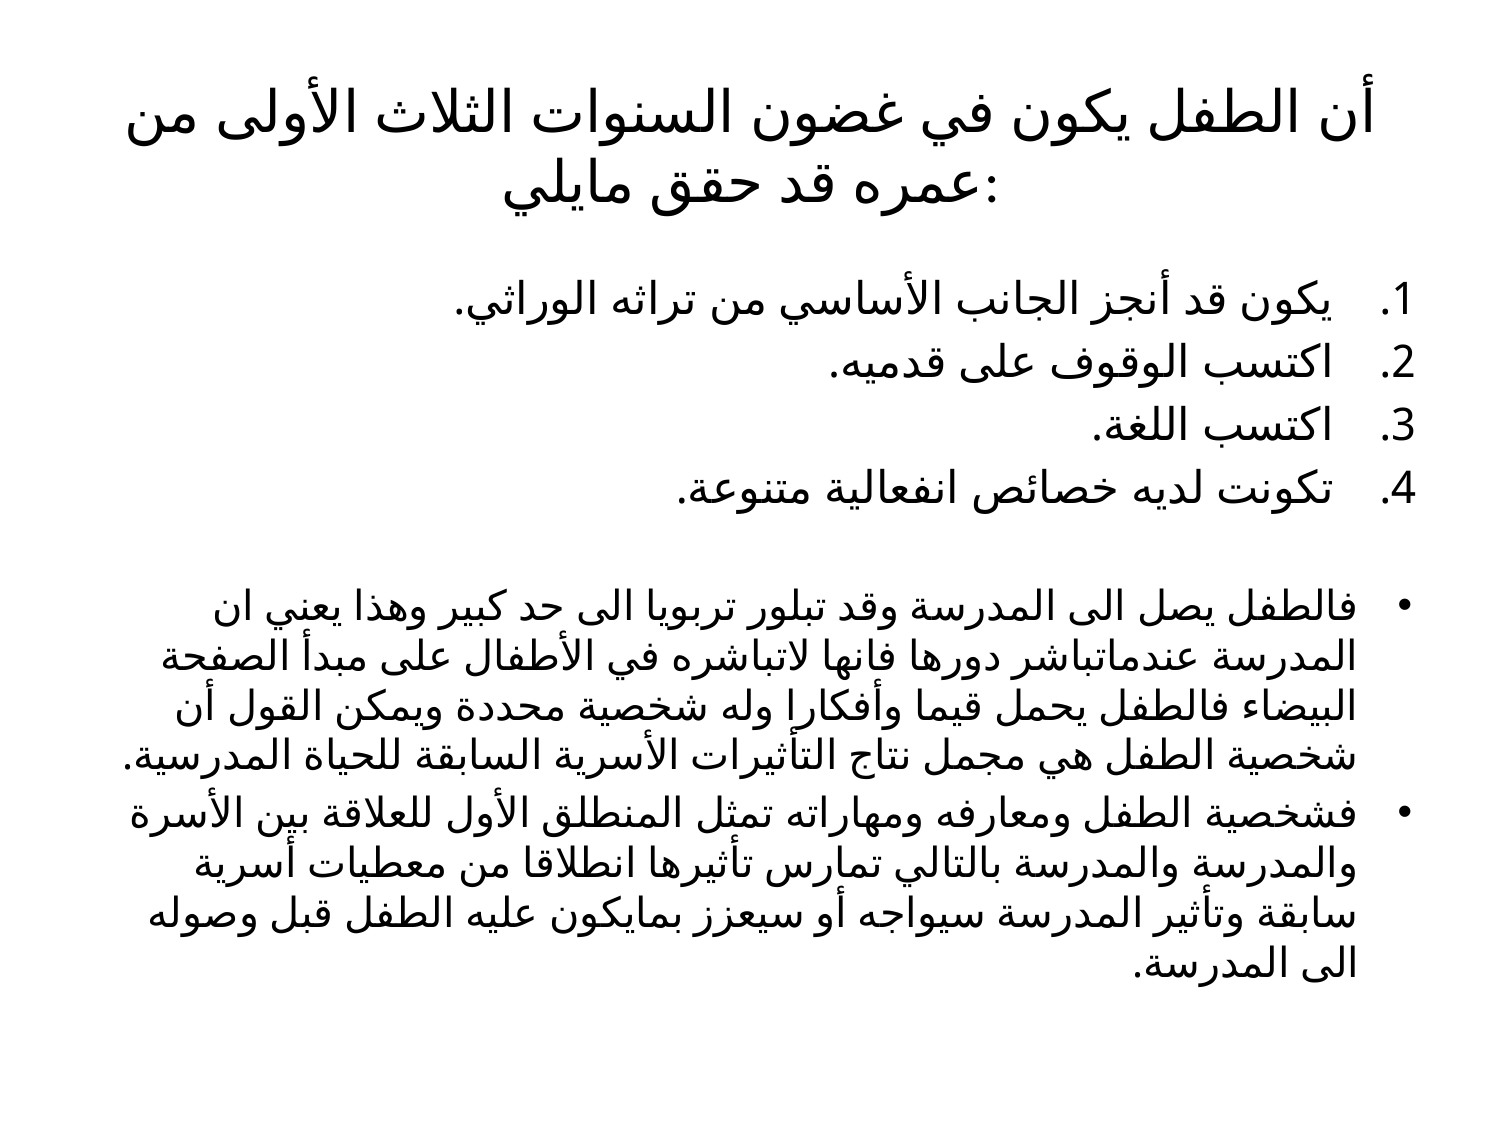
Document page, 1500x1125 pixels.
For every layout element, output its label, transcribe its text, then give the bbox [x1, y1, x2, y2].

list يكون قد أنجز الجانب الأساسي من تراثه الوراثي. اكتسب الوقوف على قدميه. اكتسب اللغة. تكونت لديه خصائص انفعالية متنوعة. فالطفل يصل الى المدرسة وقد تبلور تربويا الى حد كبير وهذا يعني ان المدرسة عندماتباشر دورها فانها لاتباشره في الأطفال على مبدأ الصفحة البيضاء فالطفل يحمل قيما وأفكارا وله شخصية محددة ويمكن القول أن شخصية الطفل هي مجمل نتاج التأثيرات الأسرية السابقة للحياة المدرسية. فشخصية الطفل ومعارفه ومهاراته تمثل المنطلق الأول للعلاقة بين الأسرة والمدرسة والمدرسة بالتالي تمارس تأثيرها انطلاقا من معطيات أسرية سابقة وتأثير المدرسة سيواجه أو سيعزز بمايكون عليه الطفل قبل وصوله الى المدرسة. [75, 262, 1425, 1005]
title أن الطفل يكون في غضون السنوات الثلاث الأولى من عمره قد حقق مايلي: [76, 67, 1425, 220]
